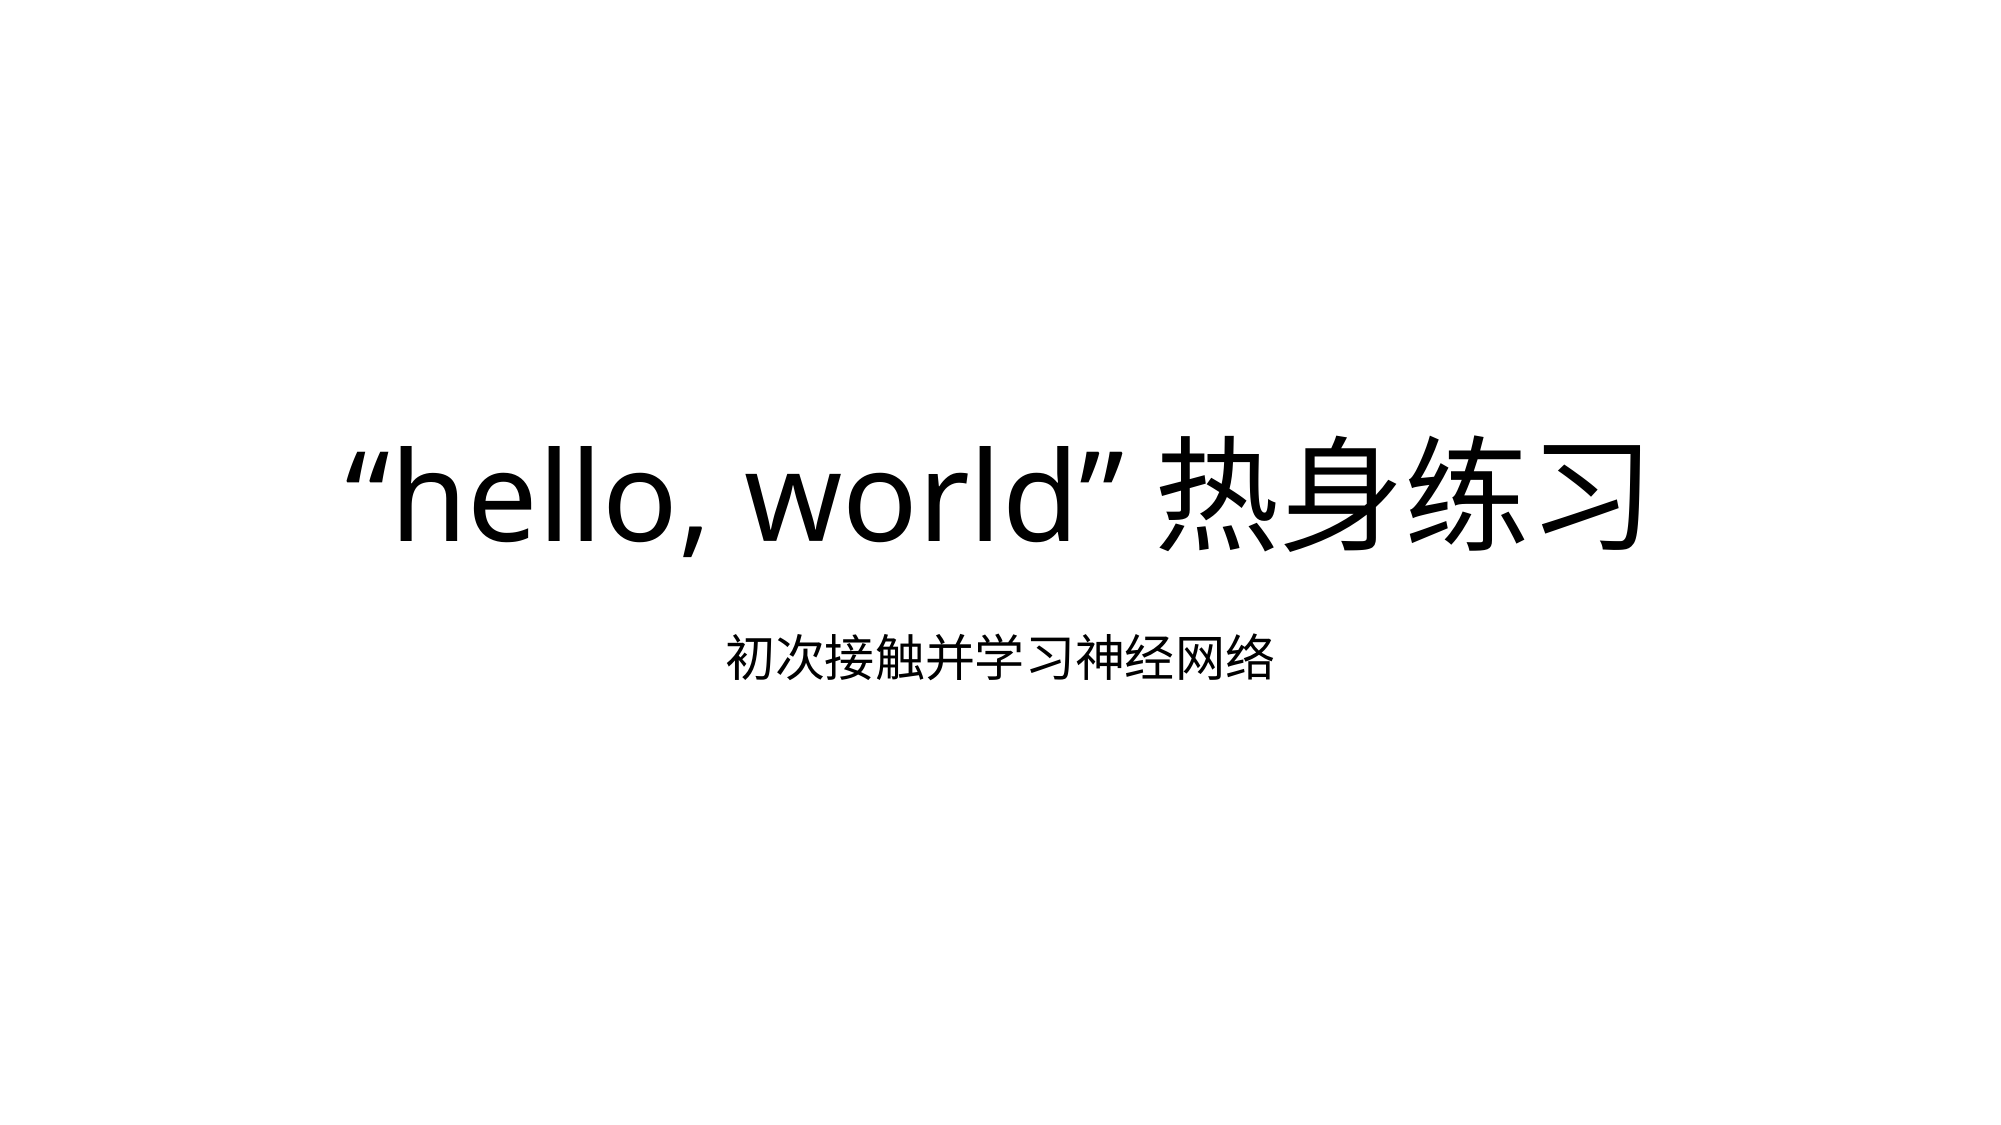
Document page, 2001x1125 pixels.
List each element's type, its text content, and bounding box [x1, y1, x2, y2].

title “hello, world”热身练习 [249, 184, 1750, 576]
subtitle 初次接触并学习神经网络 [437, 625, 1563, 863]
